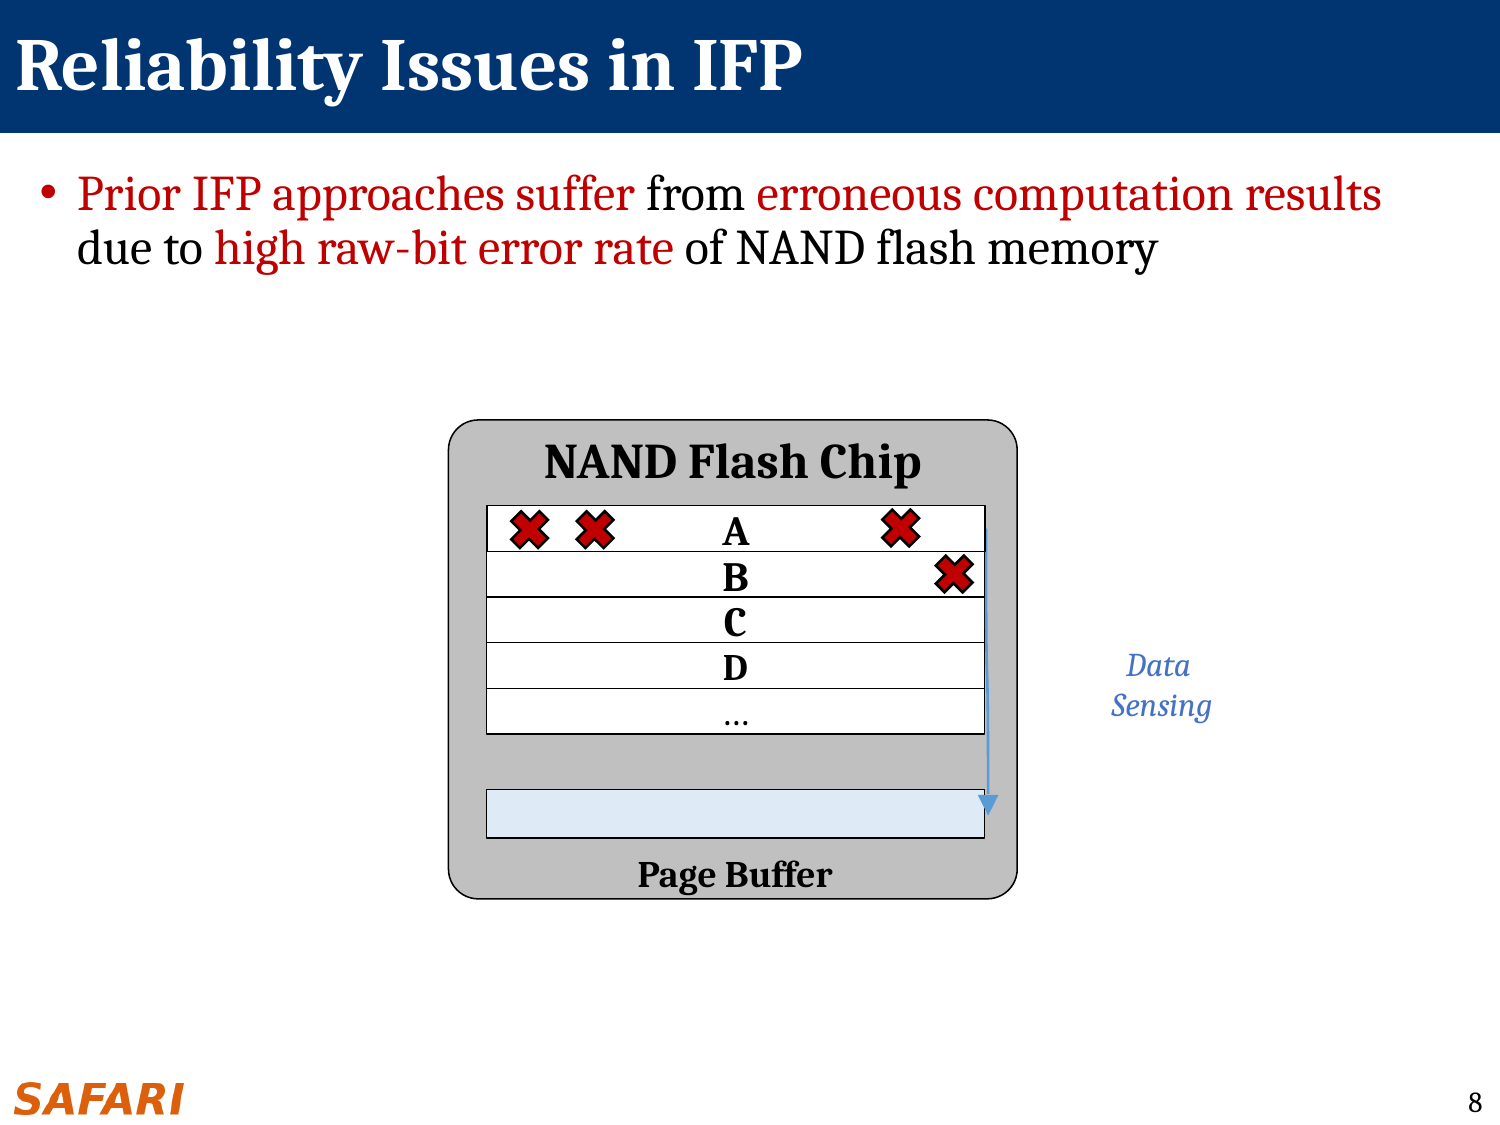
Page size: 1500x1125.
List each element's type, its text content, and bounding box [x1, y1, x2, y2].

picture [12, 1073, 190, 1125]
text_box Data Sensing [1054, 636, 1270, 731]
text_box … [486, 689, 985, 735]
text_box NAND Flash Chip [448, 419, 1018, 899]
list Prior IFP approaches suffer from erroneous computation results due to high raw-bit error rate of NAND flash memory [24, 159, 1476, 346]
text_box Page Buffer [607, 842, 863, 902]
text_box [486, 552, 985, 598]
title Reliability Issues in IFP [0, 0, 1500, 133]
text_box 8 [1366, 1075, 1498, 1125]
text_box C [486, 598, 985, 642]
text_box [486, 505, 985, 552]
text_box D [486, 642, 985, 689]
text_box [486, 789, 985, 839]
